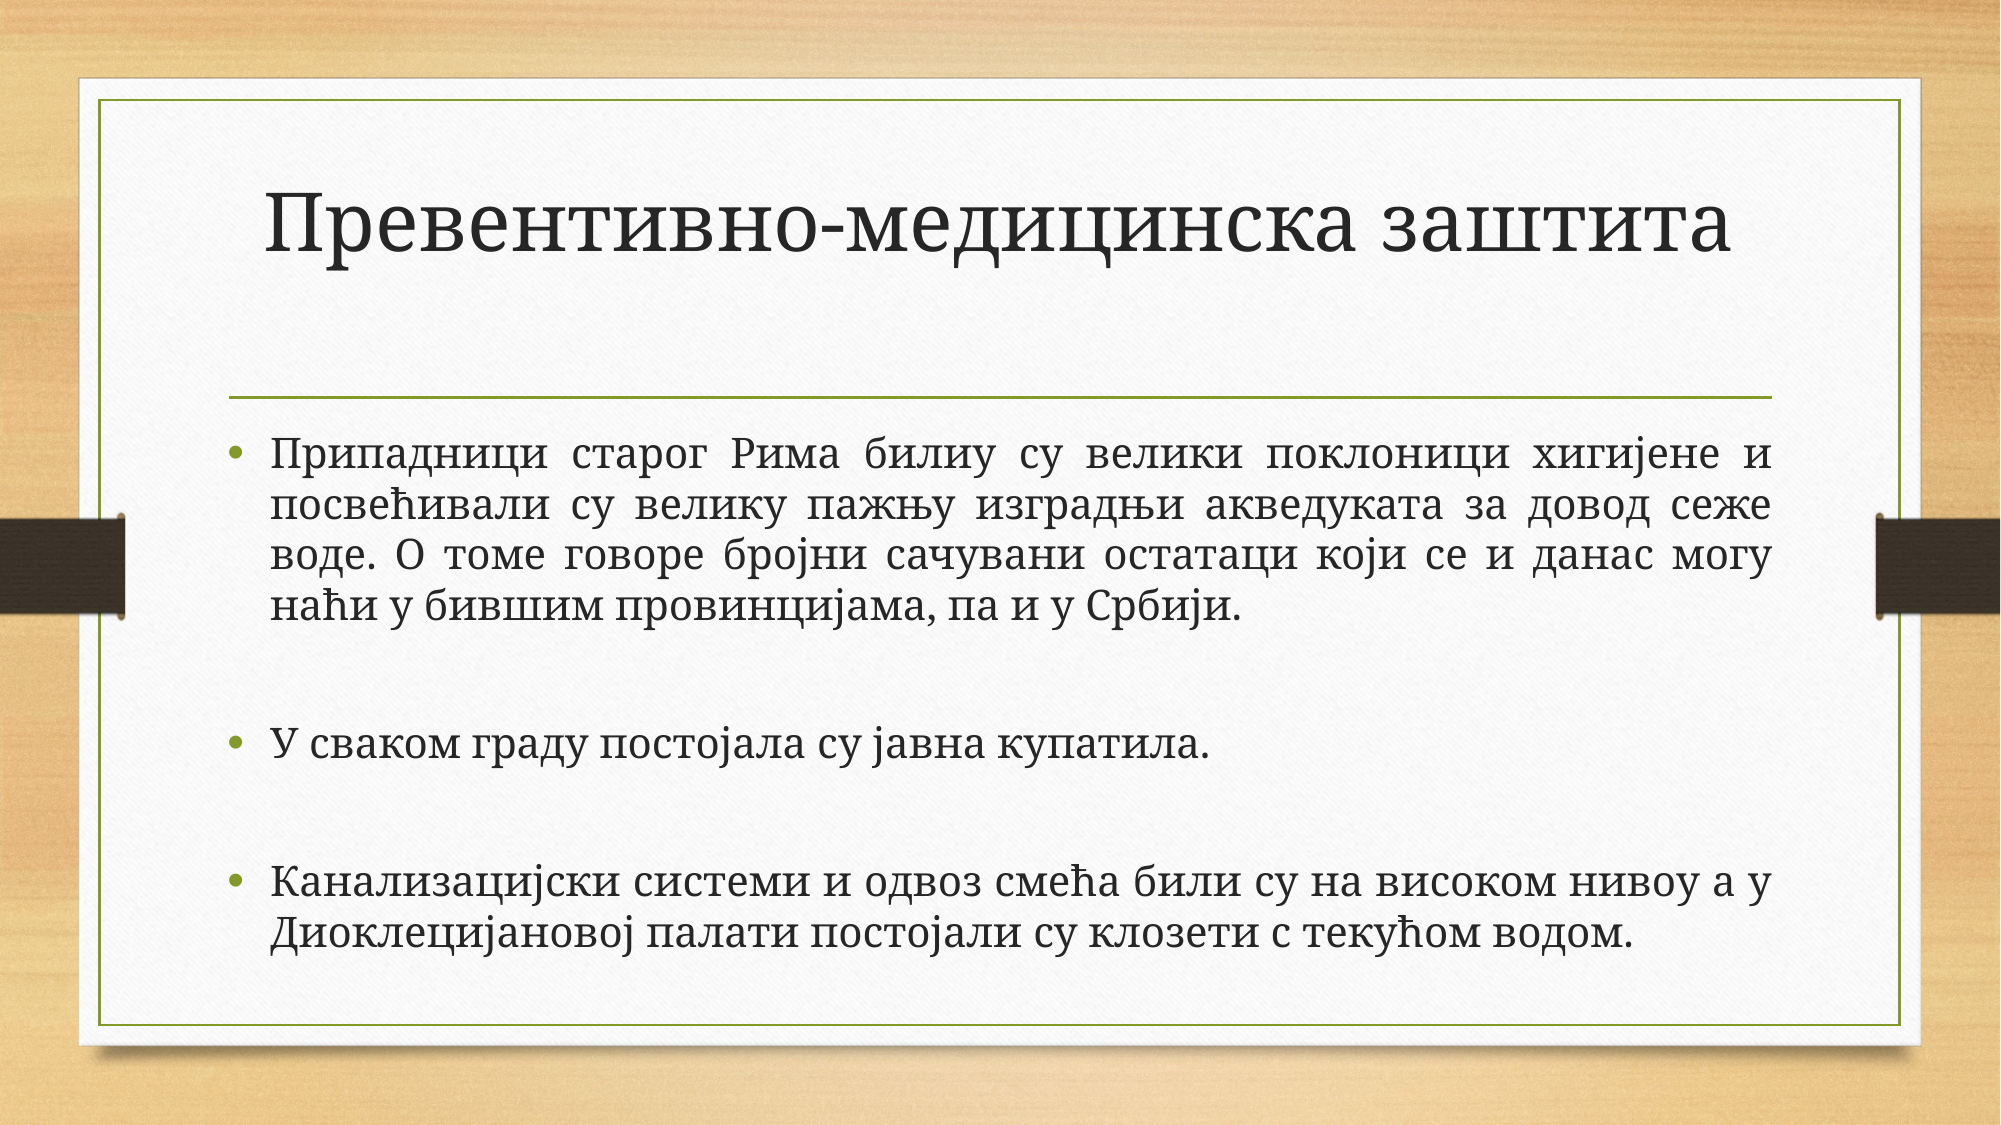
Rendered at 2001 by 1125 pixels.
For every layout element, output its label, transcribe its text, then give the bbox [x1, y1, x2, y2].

list Припадници старог Рима билиу су велики поклоници хигијене и посвећивали су велику пажњу изградњи акведуката за довод сеже воде. О томе говоре бројни сачувани остатаци који се и данас могу наћи у бившим провинцијама, па и у Србији. У сваком граду постојала су јавна купатила. Канализацијски системи и одвоз смећа били су на високом нивоу а у Диоклецијановој палати постојали су клозети с текућом водом. [212, 419, 1788, 964]
picture [0, 0, 2001, 1125]
title Превентивно-медицинска заштита [212, 161, 1788, 375]
